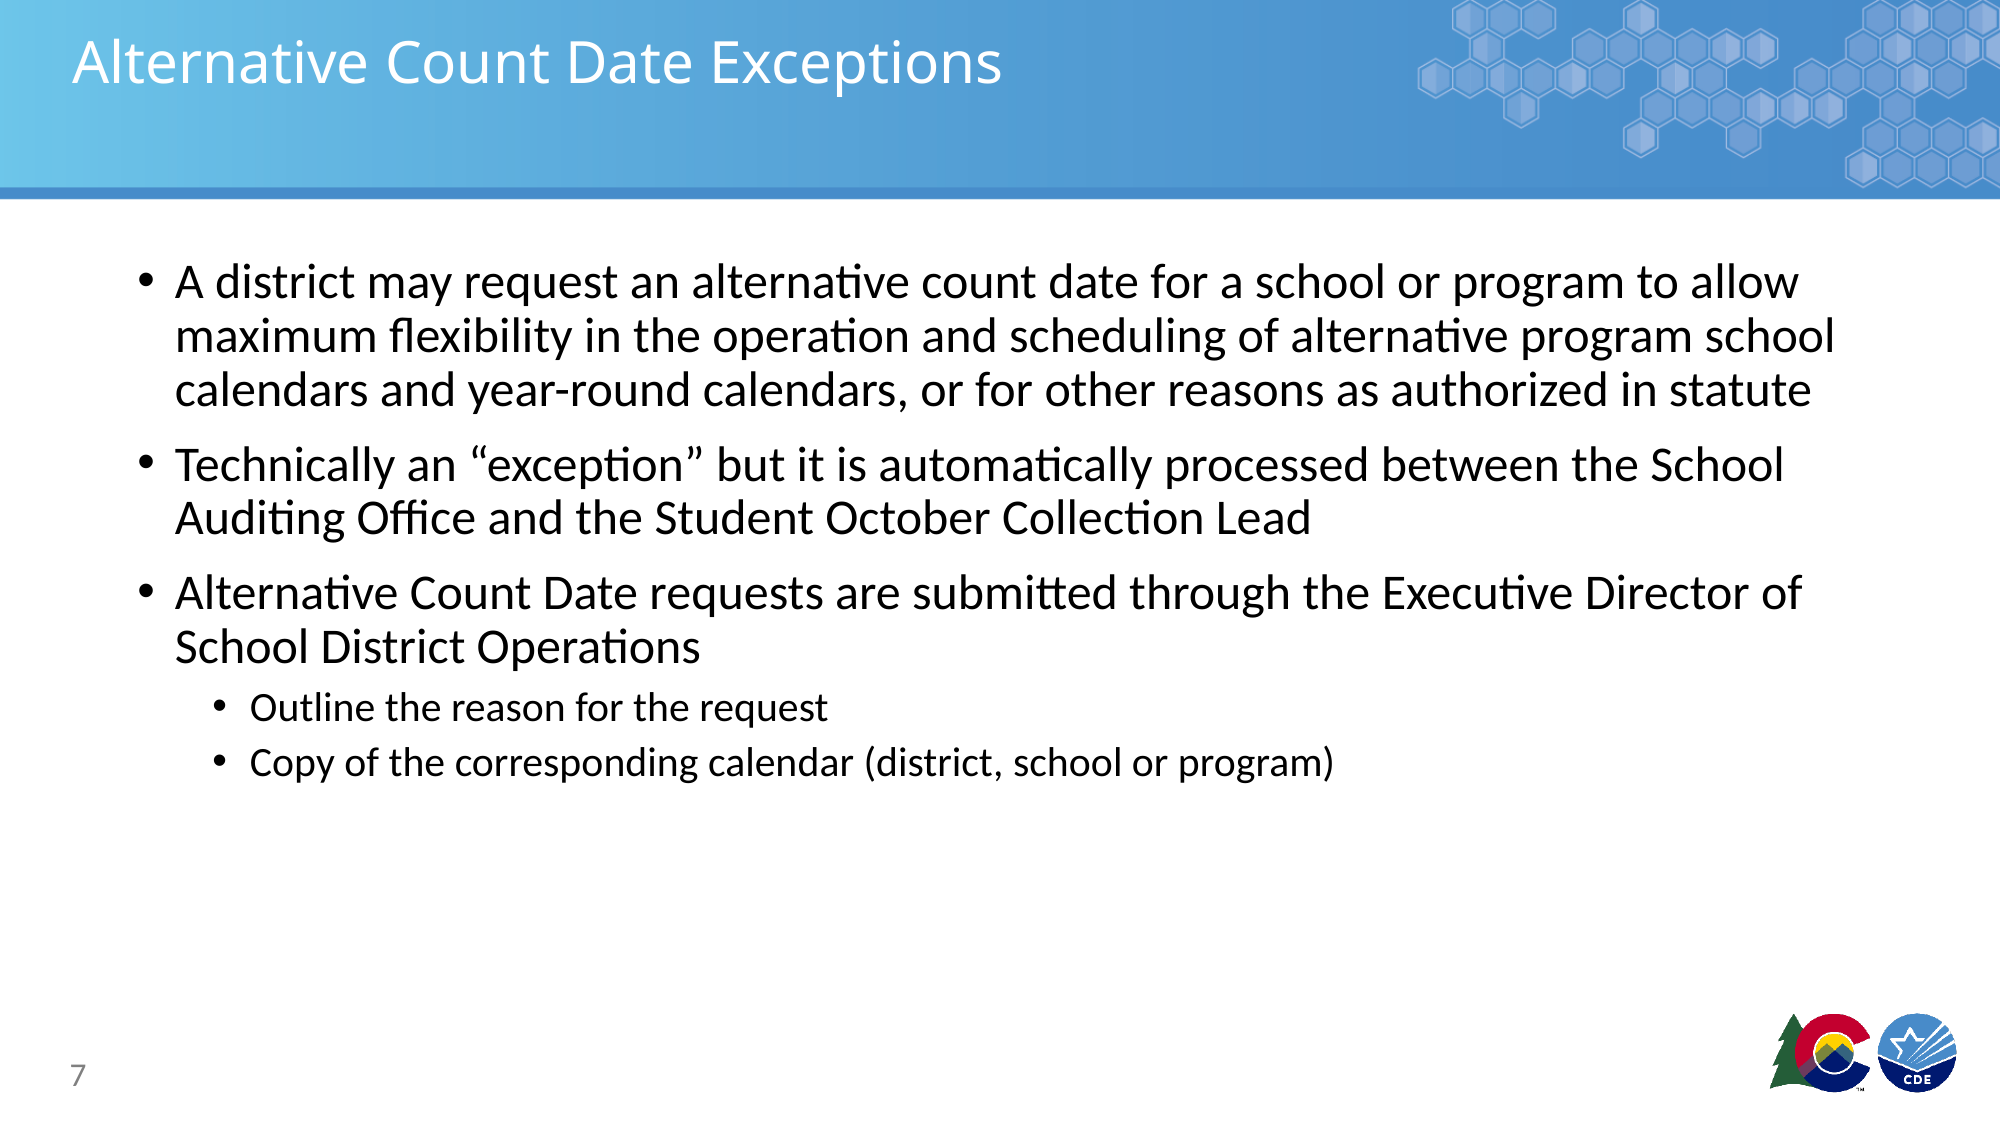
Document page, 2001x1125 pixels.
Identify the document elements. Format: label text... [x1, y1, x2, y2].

picture [1768, 1012, 1957, 1093]
title Alternative Count Date Exceptions [72, 33, 1396, 182]
list A district may request an alternative count date for a school or program to allow maximum flexibility in the operation and scheduling of alternative program school calendars and year-round calendars, or for other reasons as authorized in statute Technically an “exception” but it is automatically processed between the School Auditing Office and the Student October Collection Lead Alternative Count Date requests are submitted through the Executive Director of School District Operations Outline the reason for the request Copy of the corresponding calendar (district, school or program) [137, 254, 1863, 1029]
picture [0, 0, 2000, 200]
slide_number 7 [54, 1042, 505, 1103]
